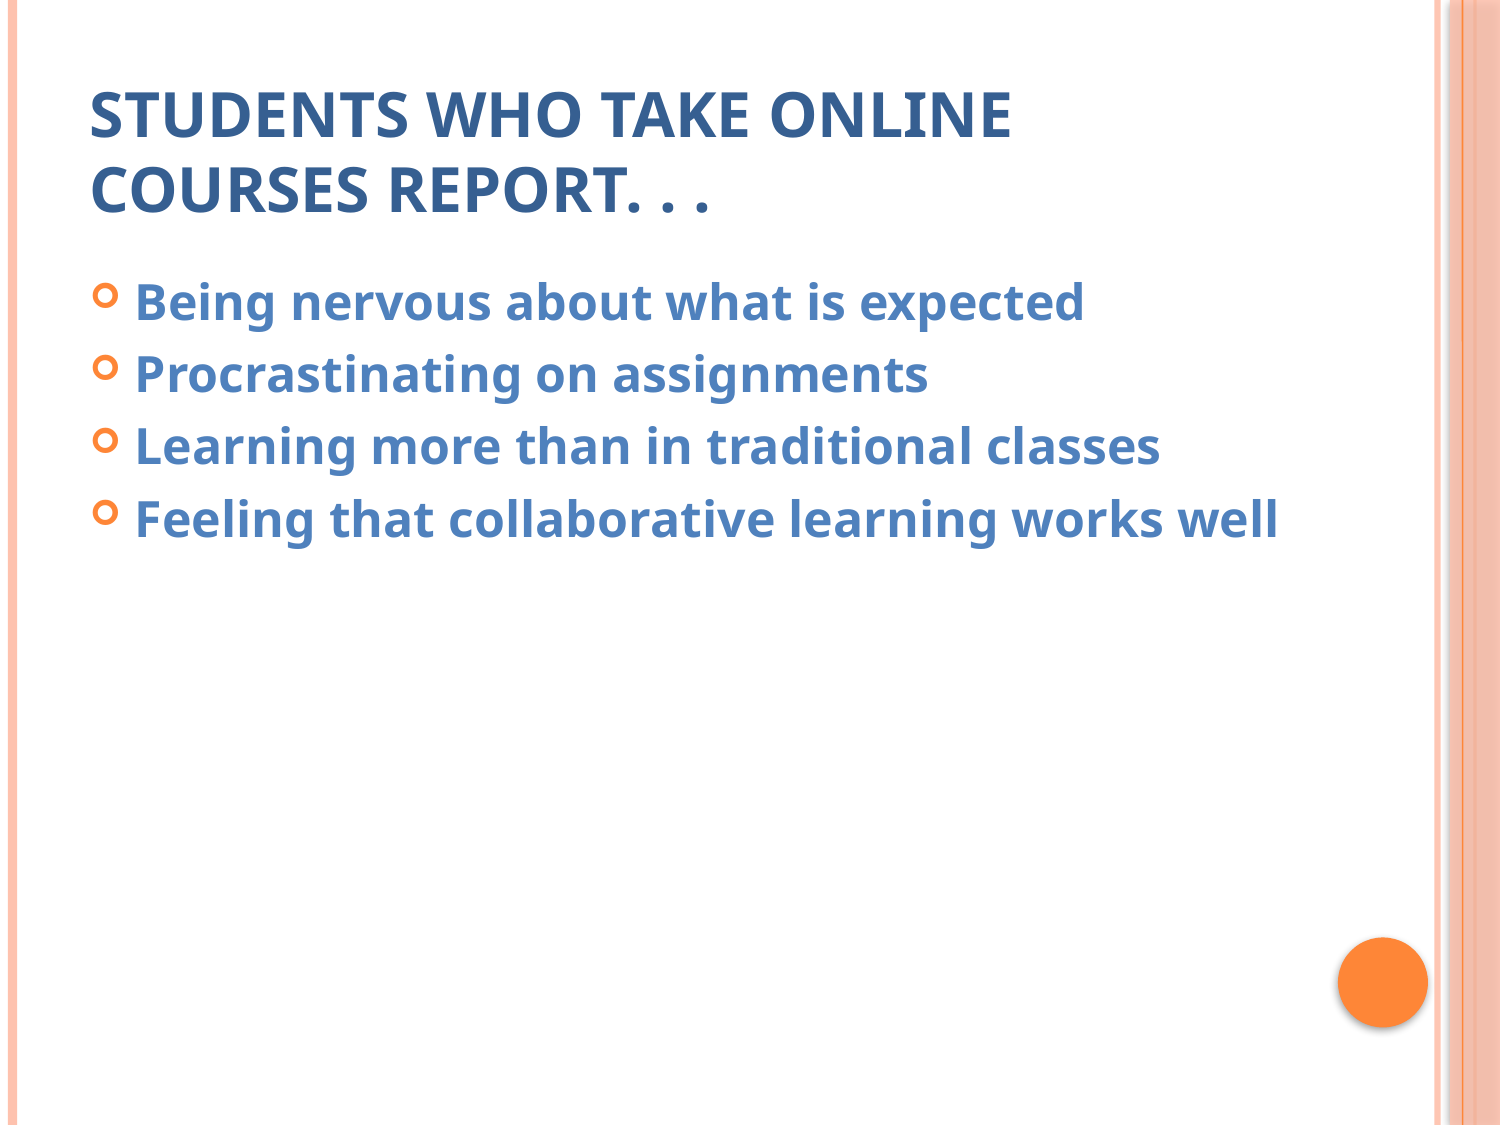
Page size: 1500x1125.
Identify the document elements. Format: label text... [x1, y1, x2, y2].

list Being nervous about what is expected Procrastinating on assignments Learning more than in traditional classes Feeling that collaborative learning works well [75, 262, 1300, 1062]
title Students who take online courses report. . . [75, 45, 1300, 233]
